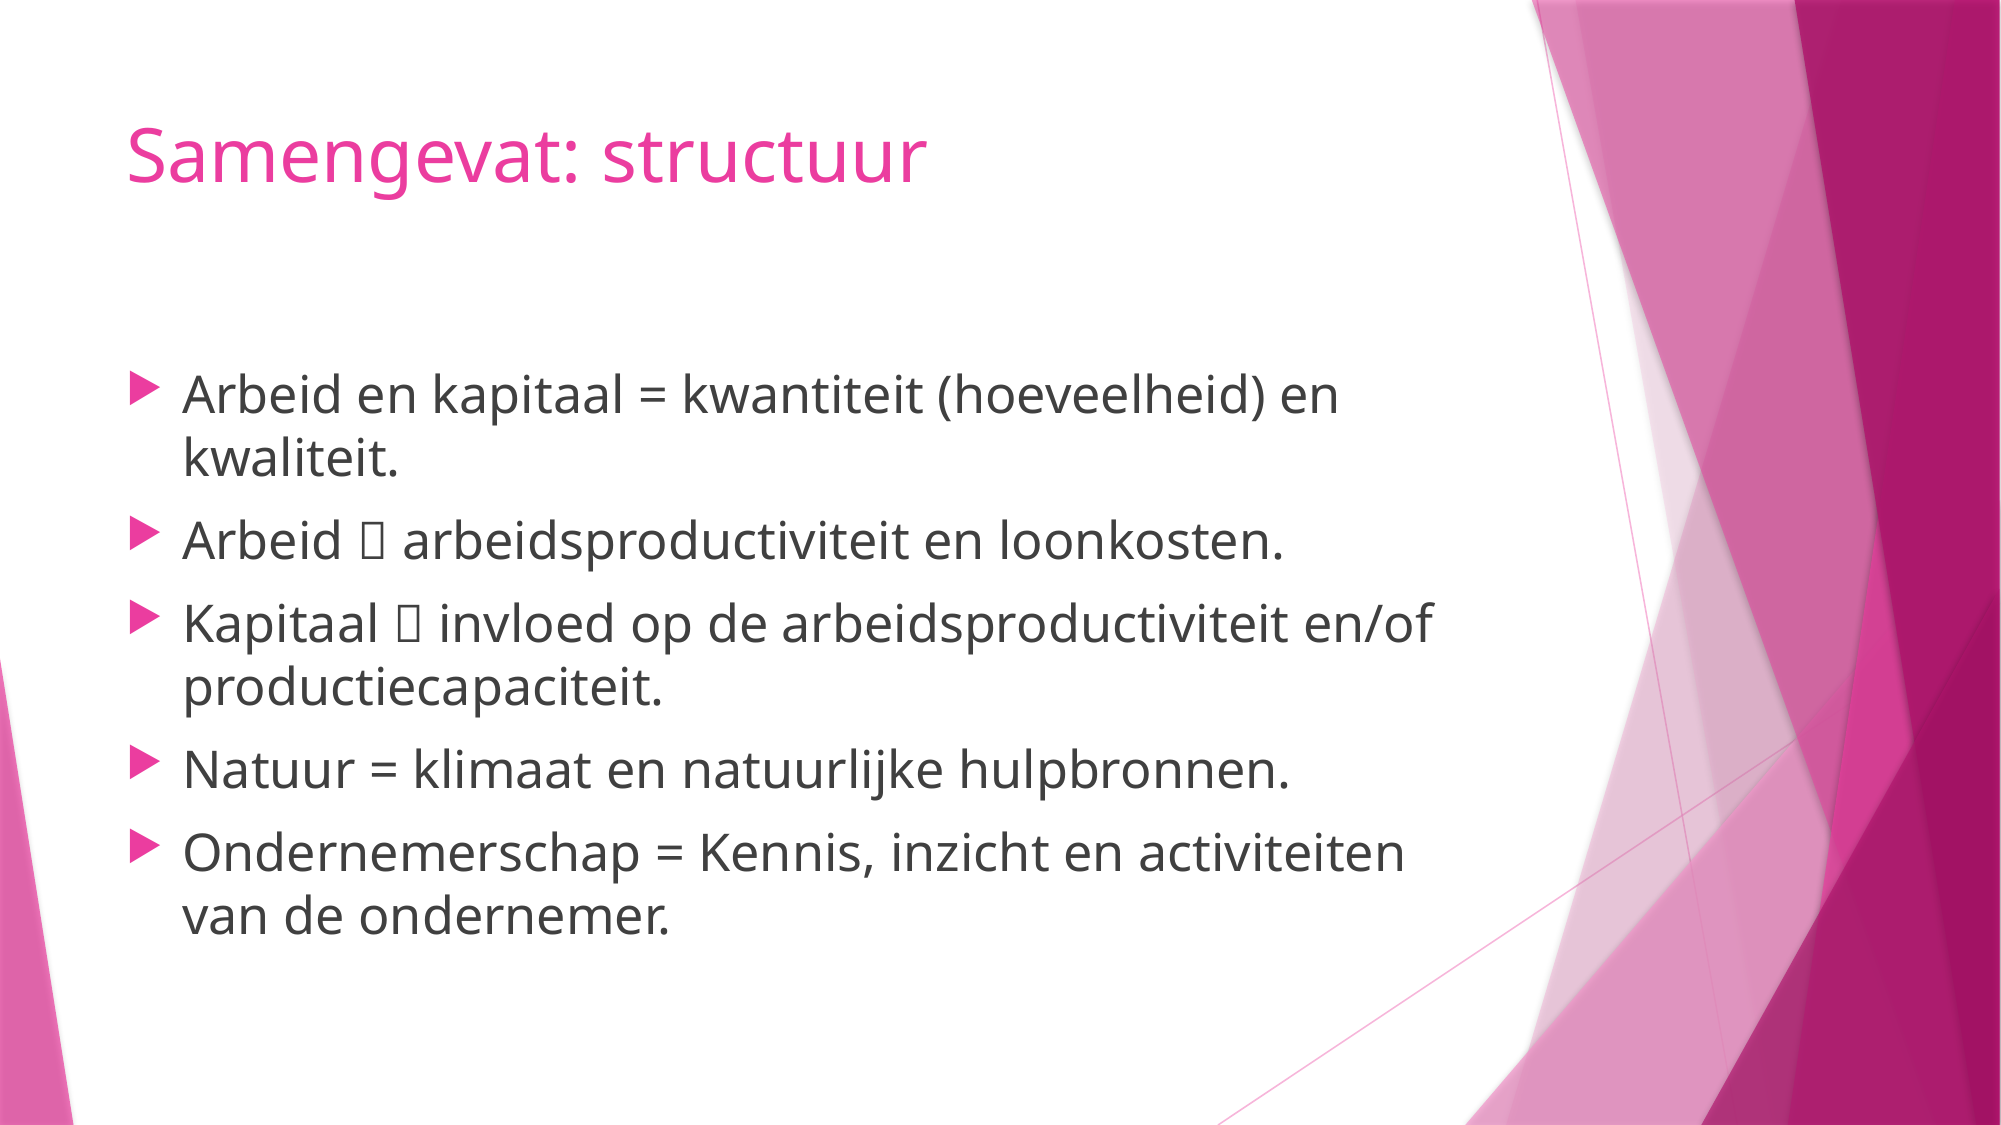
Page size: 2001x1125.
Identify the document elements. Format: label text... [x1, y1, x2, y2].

list Arbeid en kapitaal = kwantiteit (hoeveelheid) en kwaliteit. Arbeid  arbeidsproductiviteit en loonkosten. Kapitaal  invloed op de arbeidsproductiviteit en/of productiecapaciteit. Natuur = klimaat en natuurlijke hulpbronnen. Ondernemerschap = Kennis, inzicht en activiteiten van de ondernemer. [111, 354, 1522, 992]
title Samengevat: structuur [111, 99, 1522, 317]
